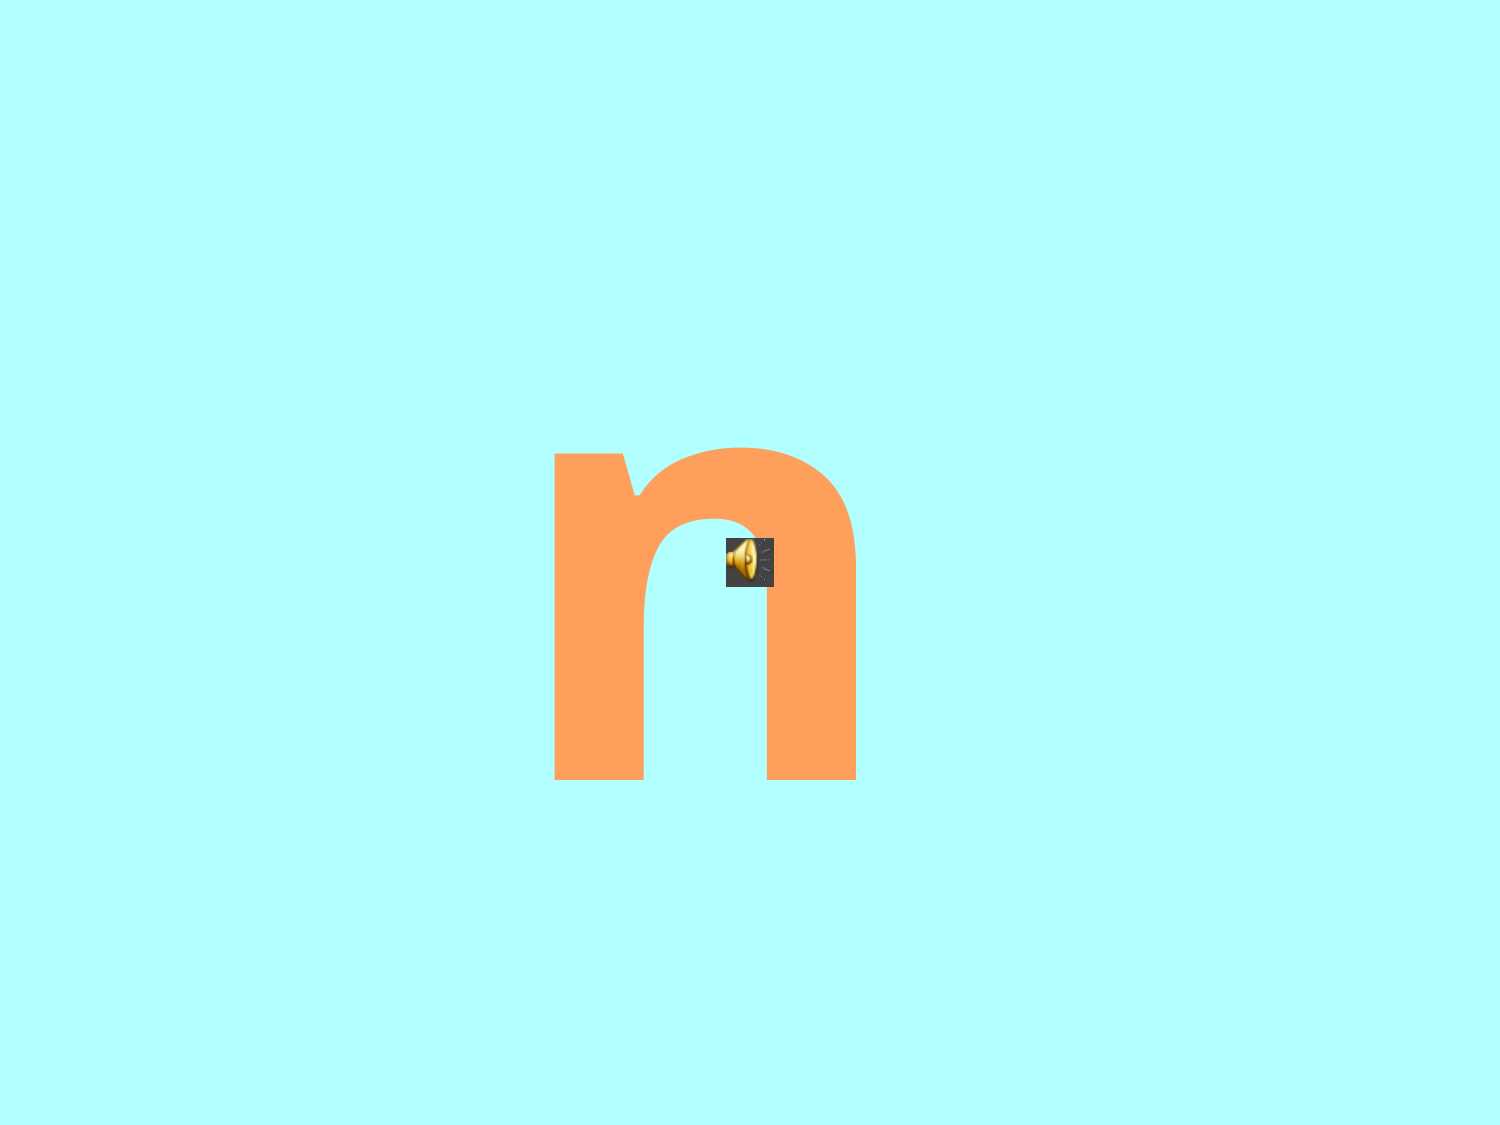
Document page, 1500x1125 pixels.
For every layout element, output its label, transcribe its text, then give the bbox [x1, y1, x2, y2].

picture [724, 537, 776, 588]
text_box n [493, 174, 917, 908]
